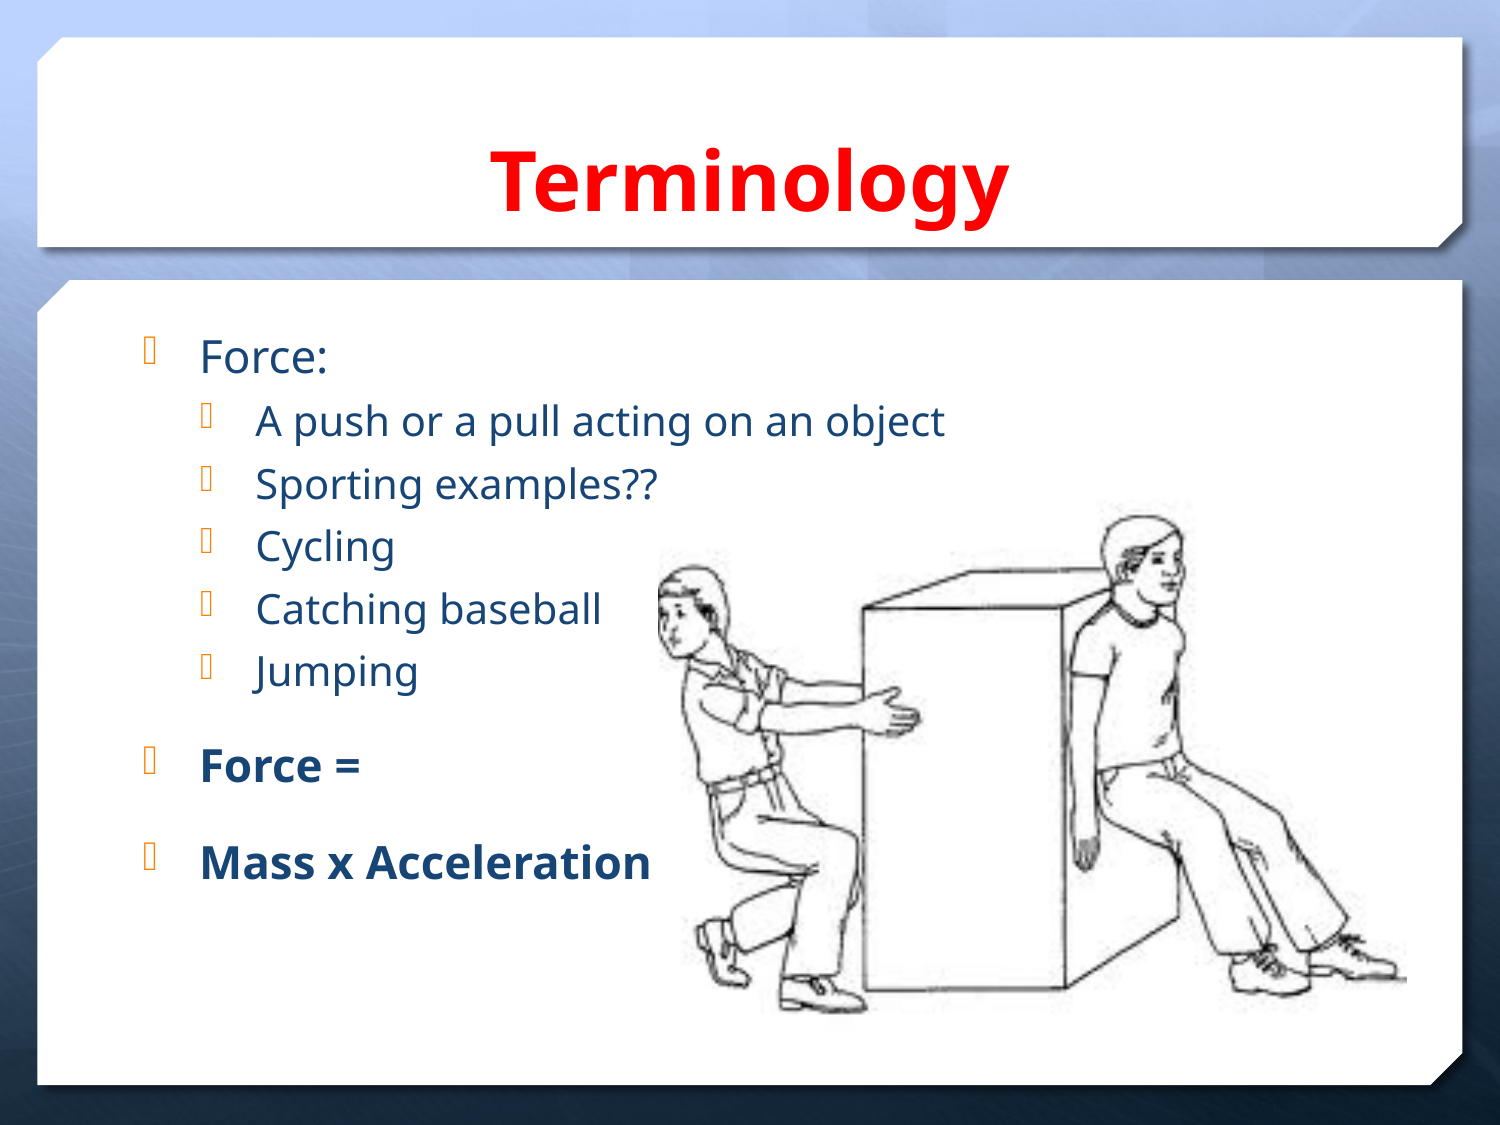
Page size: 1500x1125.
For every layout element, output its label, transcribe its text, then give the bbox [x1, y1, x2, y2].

title Terminology [127, 48, 1372, 236]
picture [658, 452, 1407, 1079]
list Force: A push or a pull acting on an object Sporting examples?? Cycling Catching baseball Jumping Force = Mass x Acceleration [127, 319, 1372, 978]
